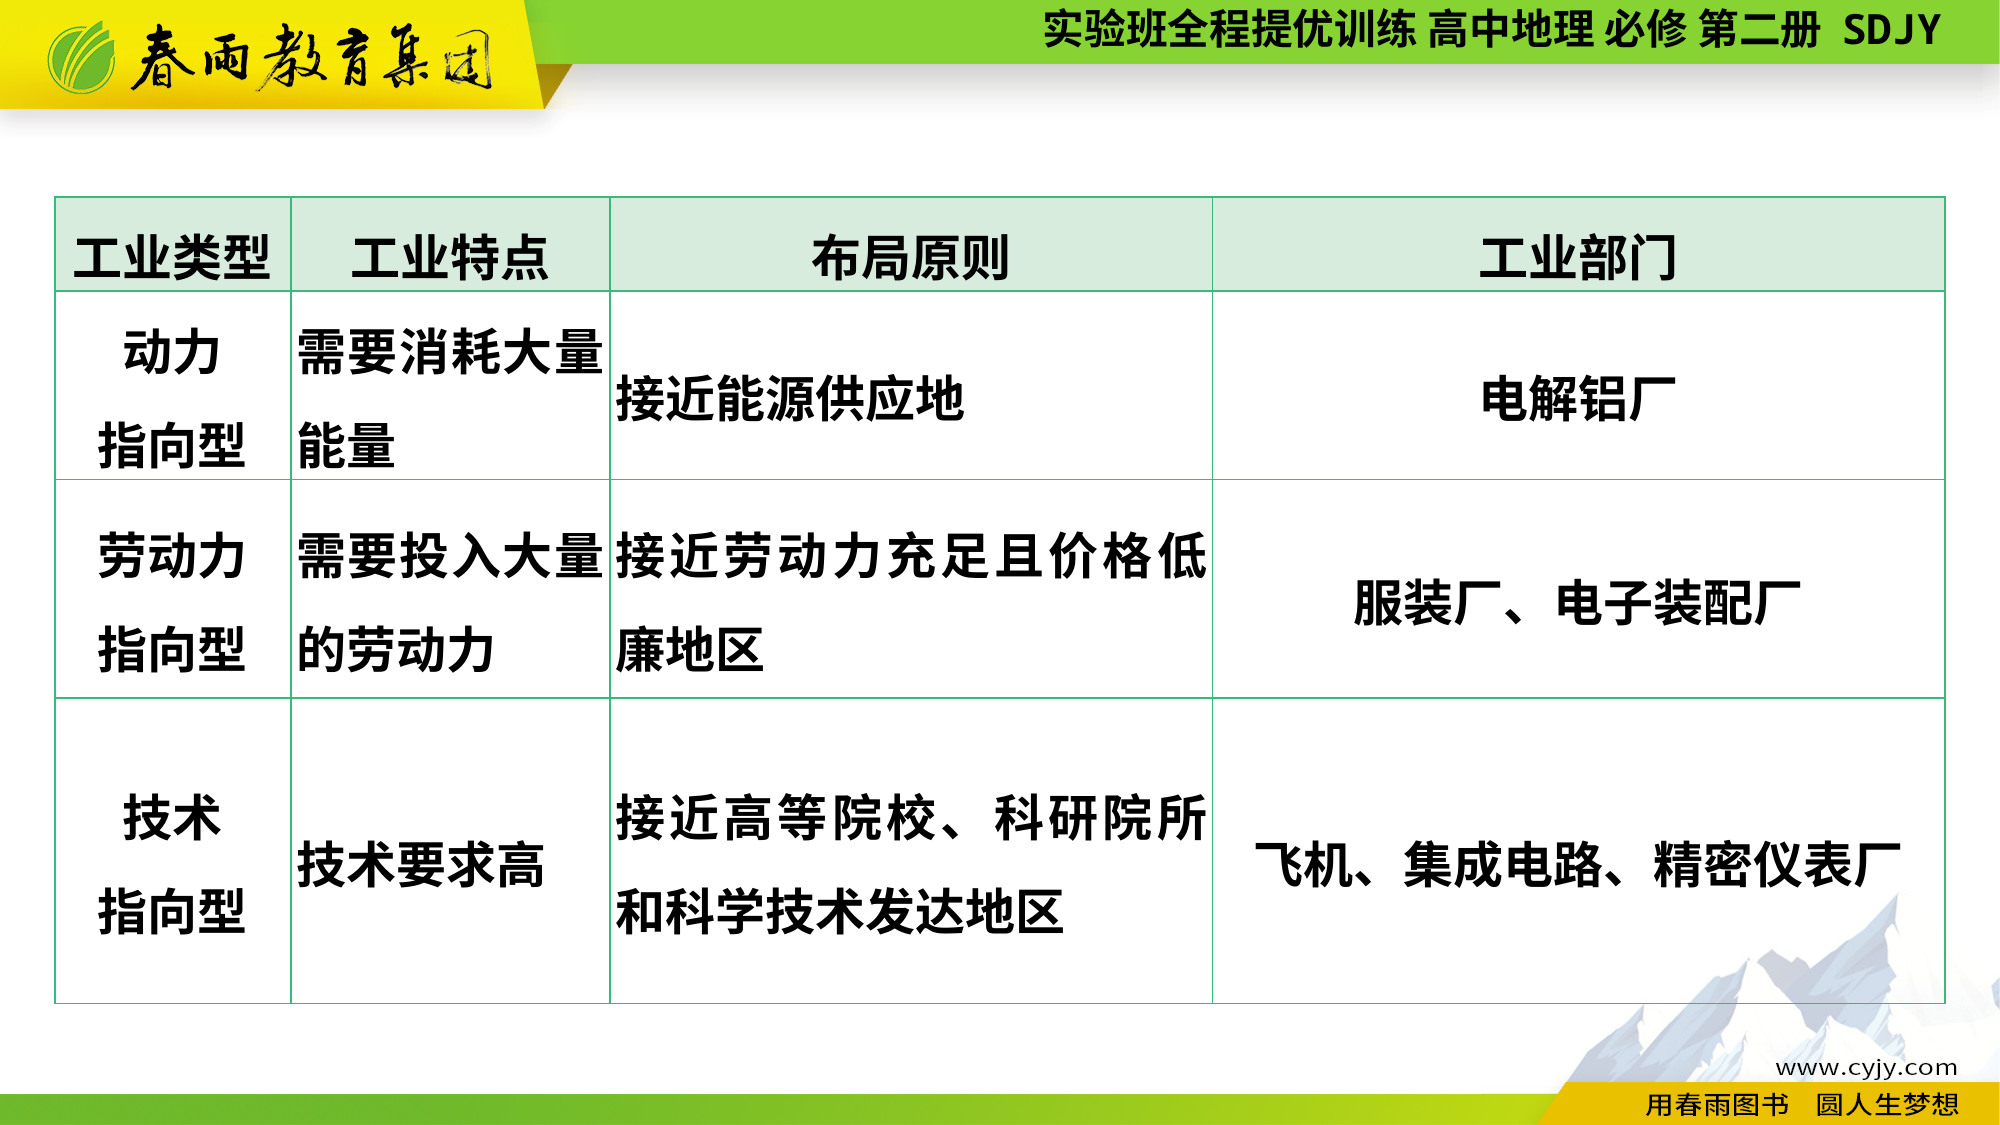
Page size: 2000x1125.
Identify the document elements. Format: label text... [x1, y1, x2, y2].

table_cell 动力 指向型 [56, 292, 290, 479]
table_cell 接近劳动力充足且价格低廉地区 [611, 480, 1212, 697]
table_cell 需要消耗大量能量 [292, 292, 609, 479]
table_cell 需要投入大量的劳动力 [292, 480, 609, 697]
table_cell 技术 指向型 [56, 699, 290, 1003]
picture [0, 0, 2000, 1125]
table_cell 服装厂、电子装配厂 [1213, 480, 1944, 697]
table_header 工业类型 [56, 198, 290, 290]
table_header 工业部门 [1213, 198, 1944, 290]
table_cell 接近能源供应地 [611, 292, 1212, 479]
table_cell 接近高等院校、科研院所和科学技术发达地区 [611, 699, 1212, 1003]
table_cell 技术要求高 [292, 699, 609, 1003]
table_cell 电解铝厂 [1213, 292, 1944, 479]
table_cell 劳动力 指向型 [56, 480, 290, 697]
table_header 工业特点 [292, 198, 609, 290]
table_cell 飞机、集成电路、精密仪表厂 [1213, 699, 1944, 1003]
table_header 布局原则 [611, 198, 1212, 290]
